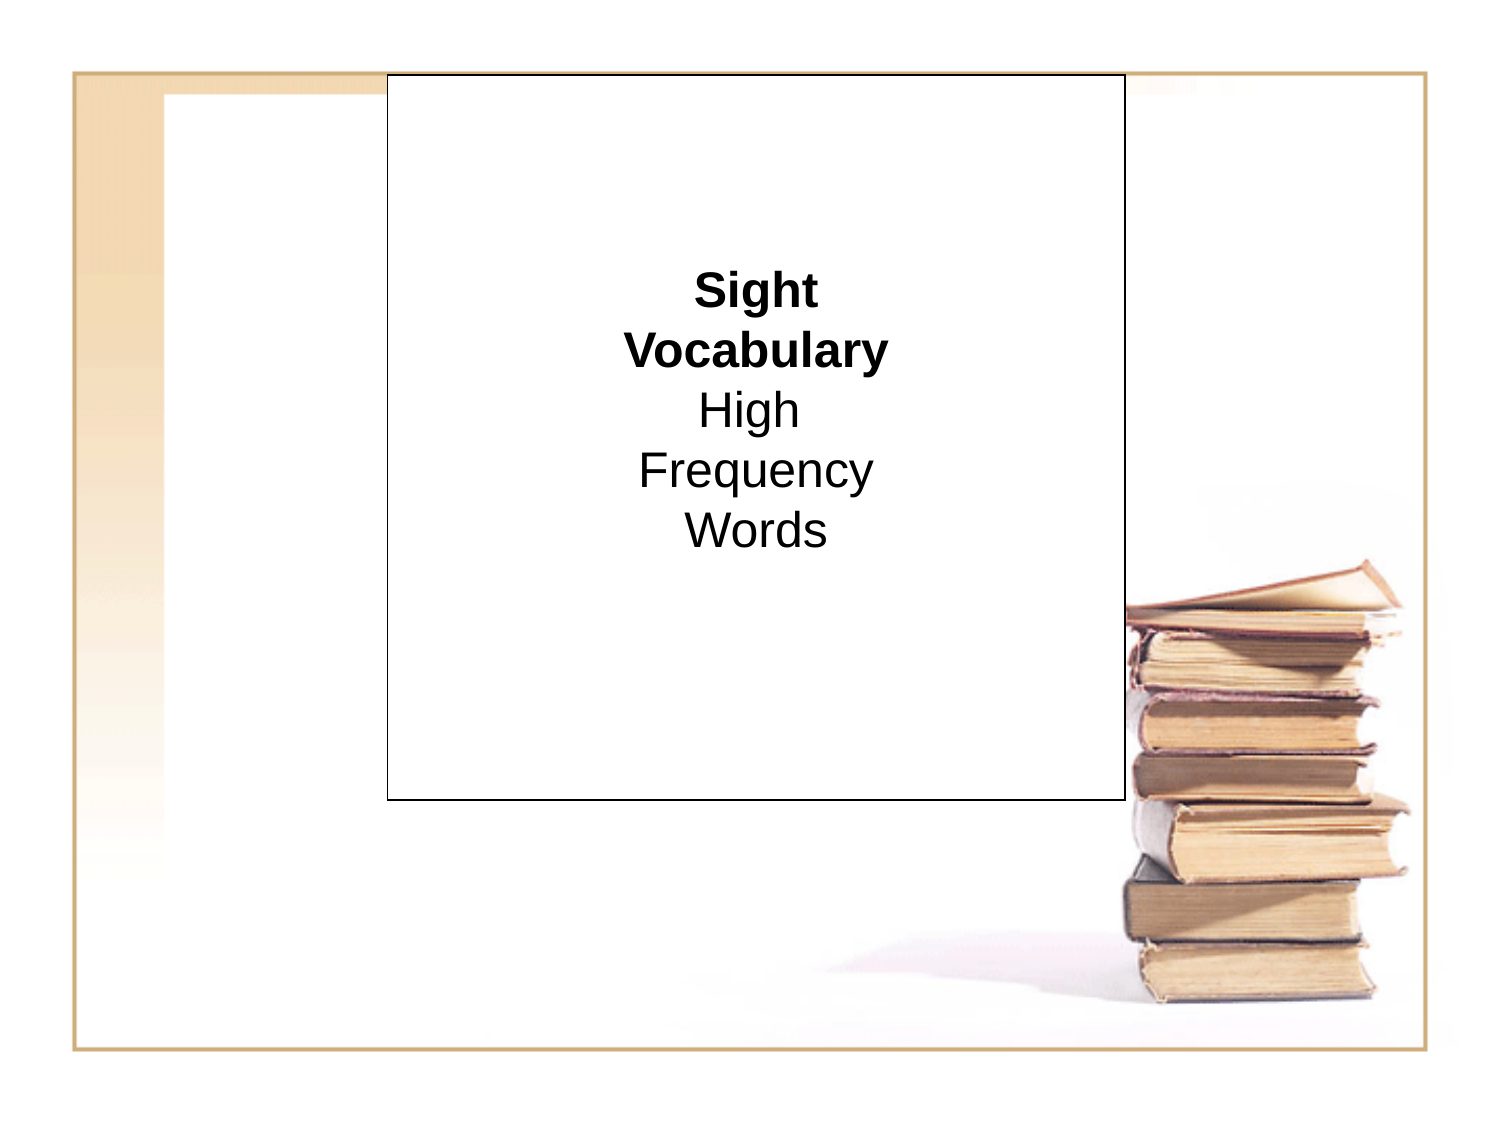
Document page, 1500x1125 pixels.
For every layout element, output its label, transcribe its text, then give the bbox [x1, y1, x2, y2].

text_box Sight Vocabulary High Frequency Words [387, 75, 1125, 801]
picture [0, 0, 1500, 1125]
